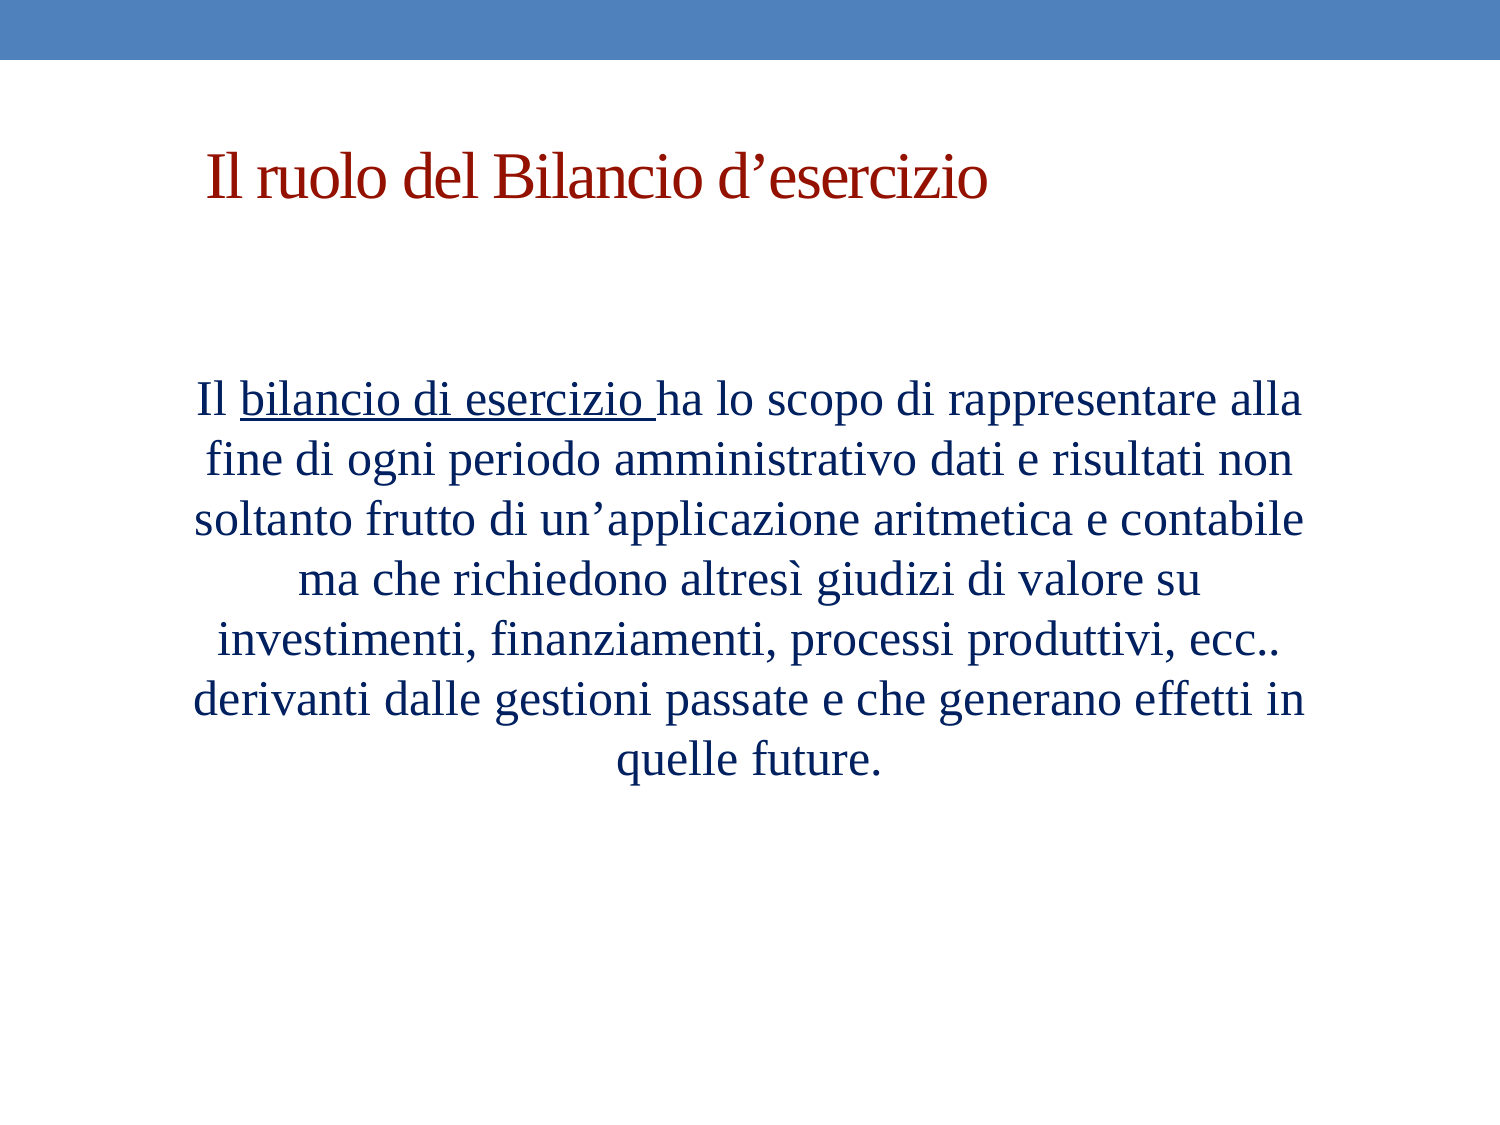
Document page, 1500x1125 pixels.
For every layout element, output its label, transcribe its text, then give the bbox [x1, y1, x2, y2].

title Il ruolo del Bilancio d’esercizio [190, 124, 1456, 300]
list Il bilancio di esercizio ha lo scopo di rappresentare alla fine di ogni periodo amministrativo dati e risultati non soltanto frutto di un’applicazione aritmetica e contabile ma che richiedono altresì giudizi di valore su investimenti, finanziamenti, processi produttivi, ecc.. derivanti dalle gestioni passate e che generano effetti in quelle future. [151, 357, 1349, 882]
